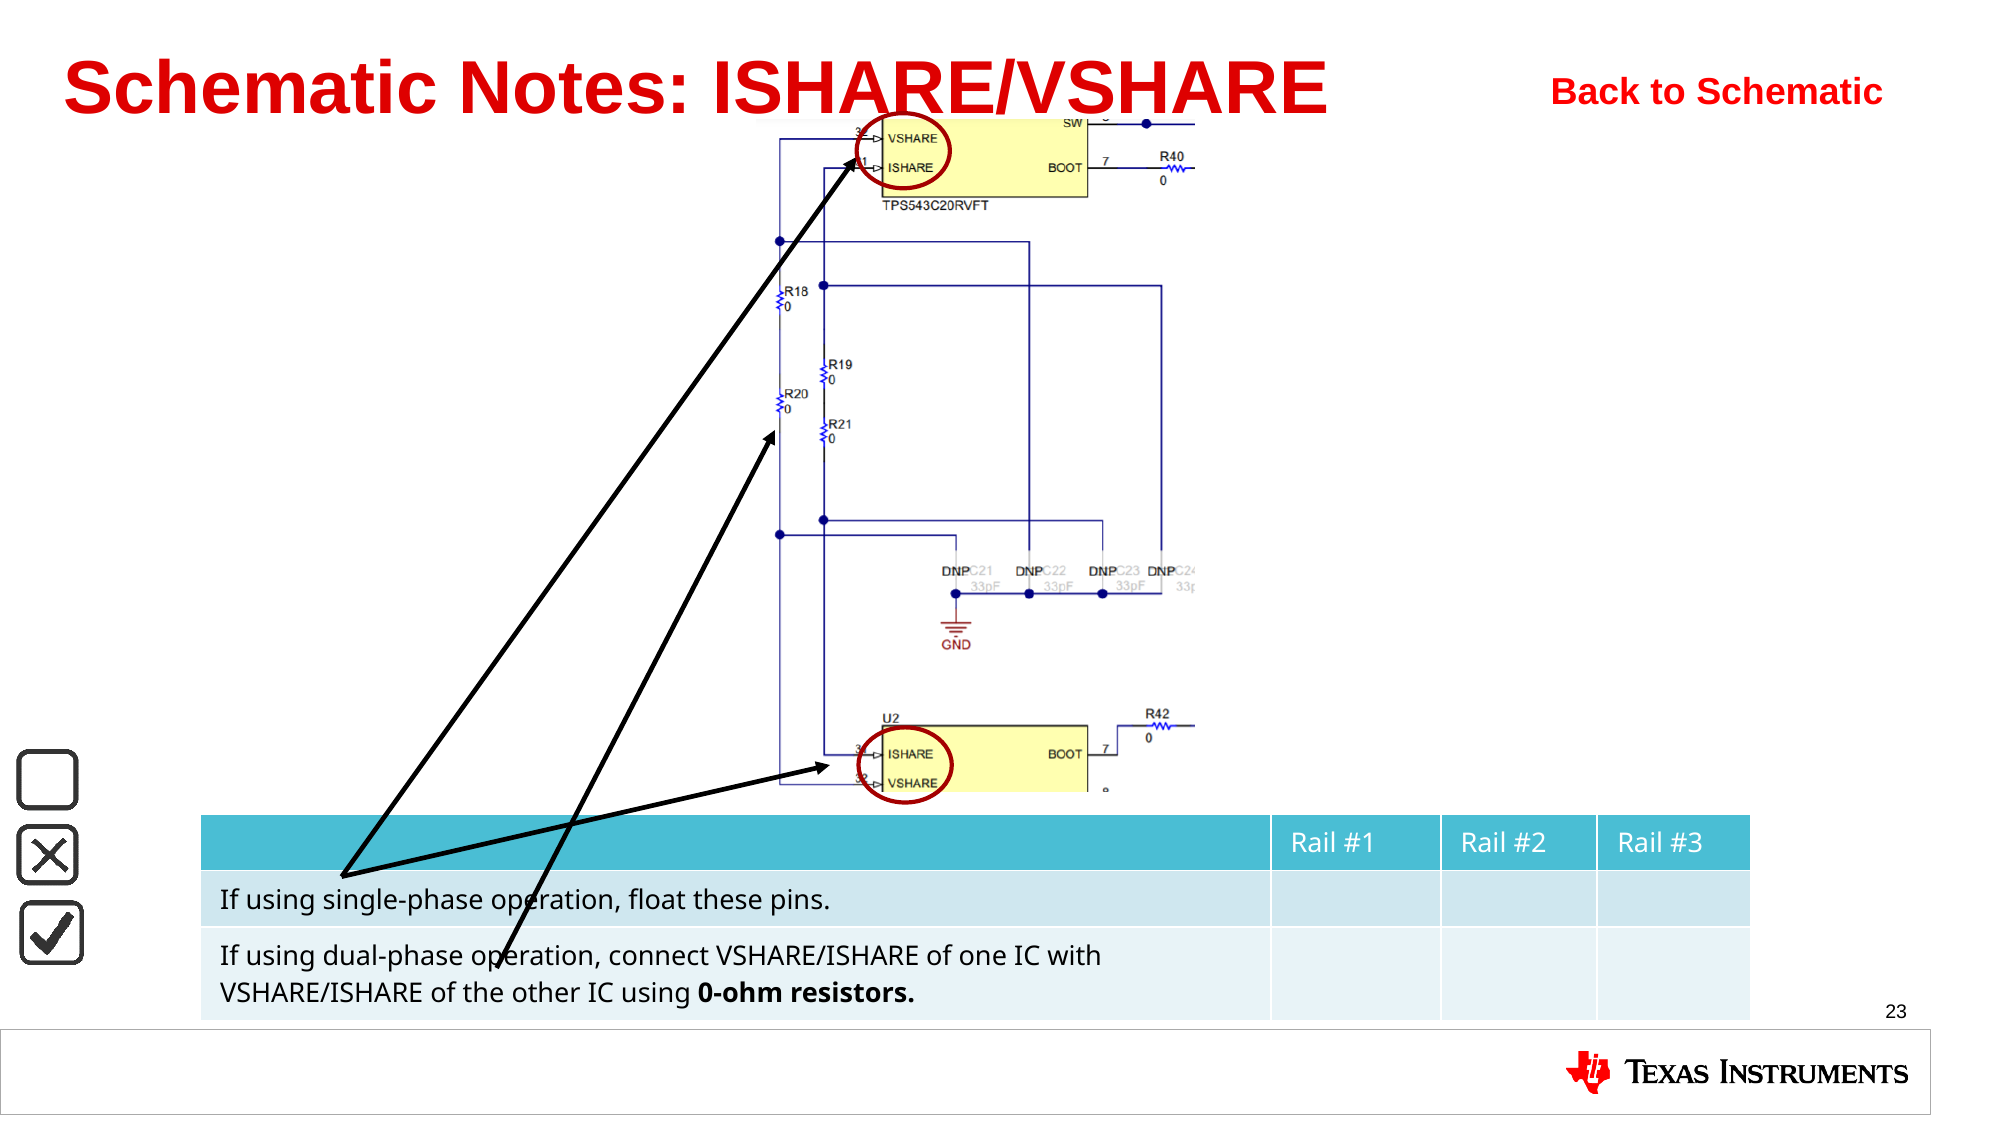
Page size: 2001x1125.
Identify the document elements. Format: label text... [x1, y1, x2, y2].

table_cell [1272, 871, 1440, 926]
slide_number 23 [1452, 992, 1920, 1027]
table_cell [1598, 871, 1750, 926]
title Schematic Notes: ISHARE/VSHARE [50, 23, 1901, 157]
table_header [201, 815, 335, 870]
table_header [862, 815, 1270, 870]
table_cell If using single-phase operation, float these pins. [201, 871, 491, 926]
table_cell [1442, 871, 1596, 926]
table_header Rail #3 [1598, 815, 1750, 870]
picture [756, 119, 1196, 793]
table_cell If using dual-phase operation, connect VSHARE/ISHARE of one IC with VSHARE/ISHARE of the other IC using 0-ohm resistors. [201, 928, 1270, 1020]
table_cell [1442, 928, 1596, 1020]
picture [11, 895, 95, 973]
picture [1566, 1051, 1908, 1094]
picture [15, 746, 82, 812]
table_cell If using single-phase operation, float these pins. [779, 871, 1270, 926]
text_box [880, 799, 931, 805]
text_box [341, 156, 857, 877]
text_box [779, 764, 831, 877]
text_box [341, 764, 491, 877]
table_header Rail #1 [1272, 815, 1440, 870]
table_header Rail #2 [1442, 815, 1596, 870]
table_cell [1272, 928, 1440, 1020]
picture [15, 822, 82, 888]
text_box [875, 111, 931, 118]
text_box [496, 429, 776, 969]
text_box Back to Schematic [1535, 59, 1899, 120]
table_cell [1598, 928, 1750, 1020]
